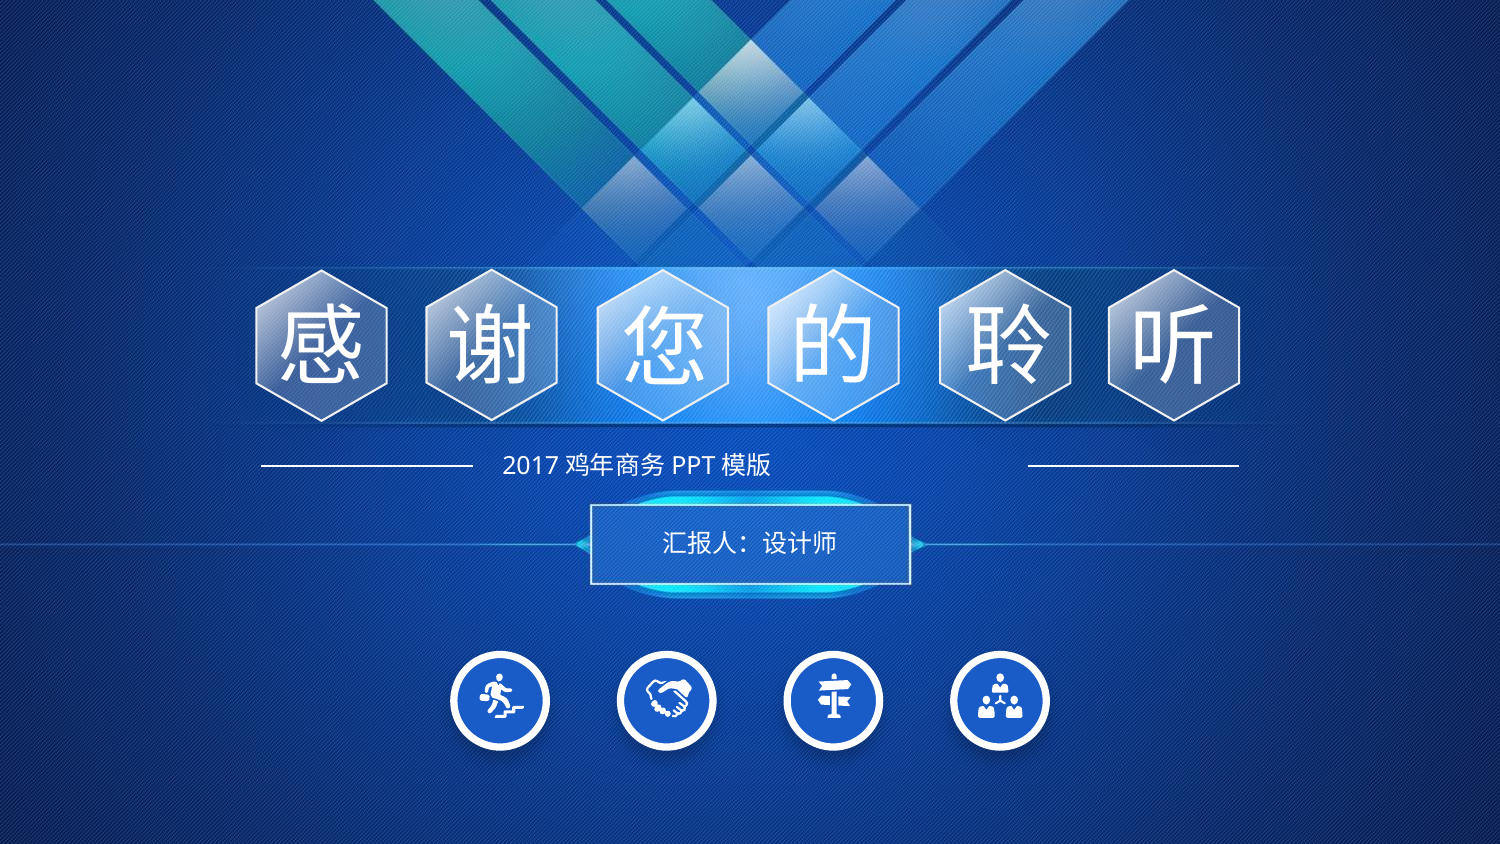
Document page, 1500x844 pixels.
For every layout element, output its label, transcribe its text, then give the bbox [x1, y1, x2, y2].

text_box 汇报人：设计师 [627, 517, 874, 568]
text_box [940, 270, 1071, 421]
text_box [261, 442, 1239, 489]
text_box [1108, 270, 1240, 421]
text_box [953, 654, 1047, 748]
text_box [787, 654, 880, 748]
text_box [256, 270, 387, 421]
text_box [453, 654, 547, 748]
picture [0, 0, 1500, 844]
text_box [426, 269, 557, 421]
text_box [597, 270, 728, 421]
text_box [768, 270, 899, 421]
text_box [620, 654, 713, 748]
